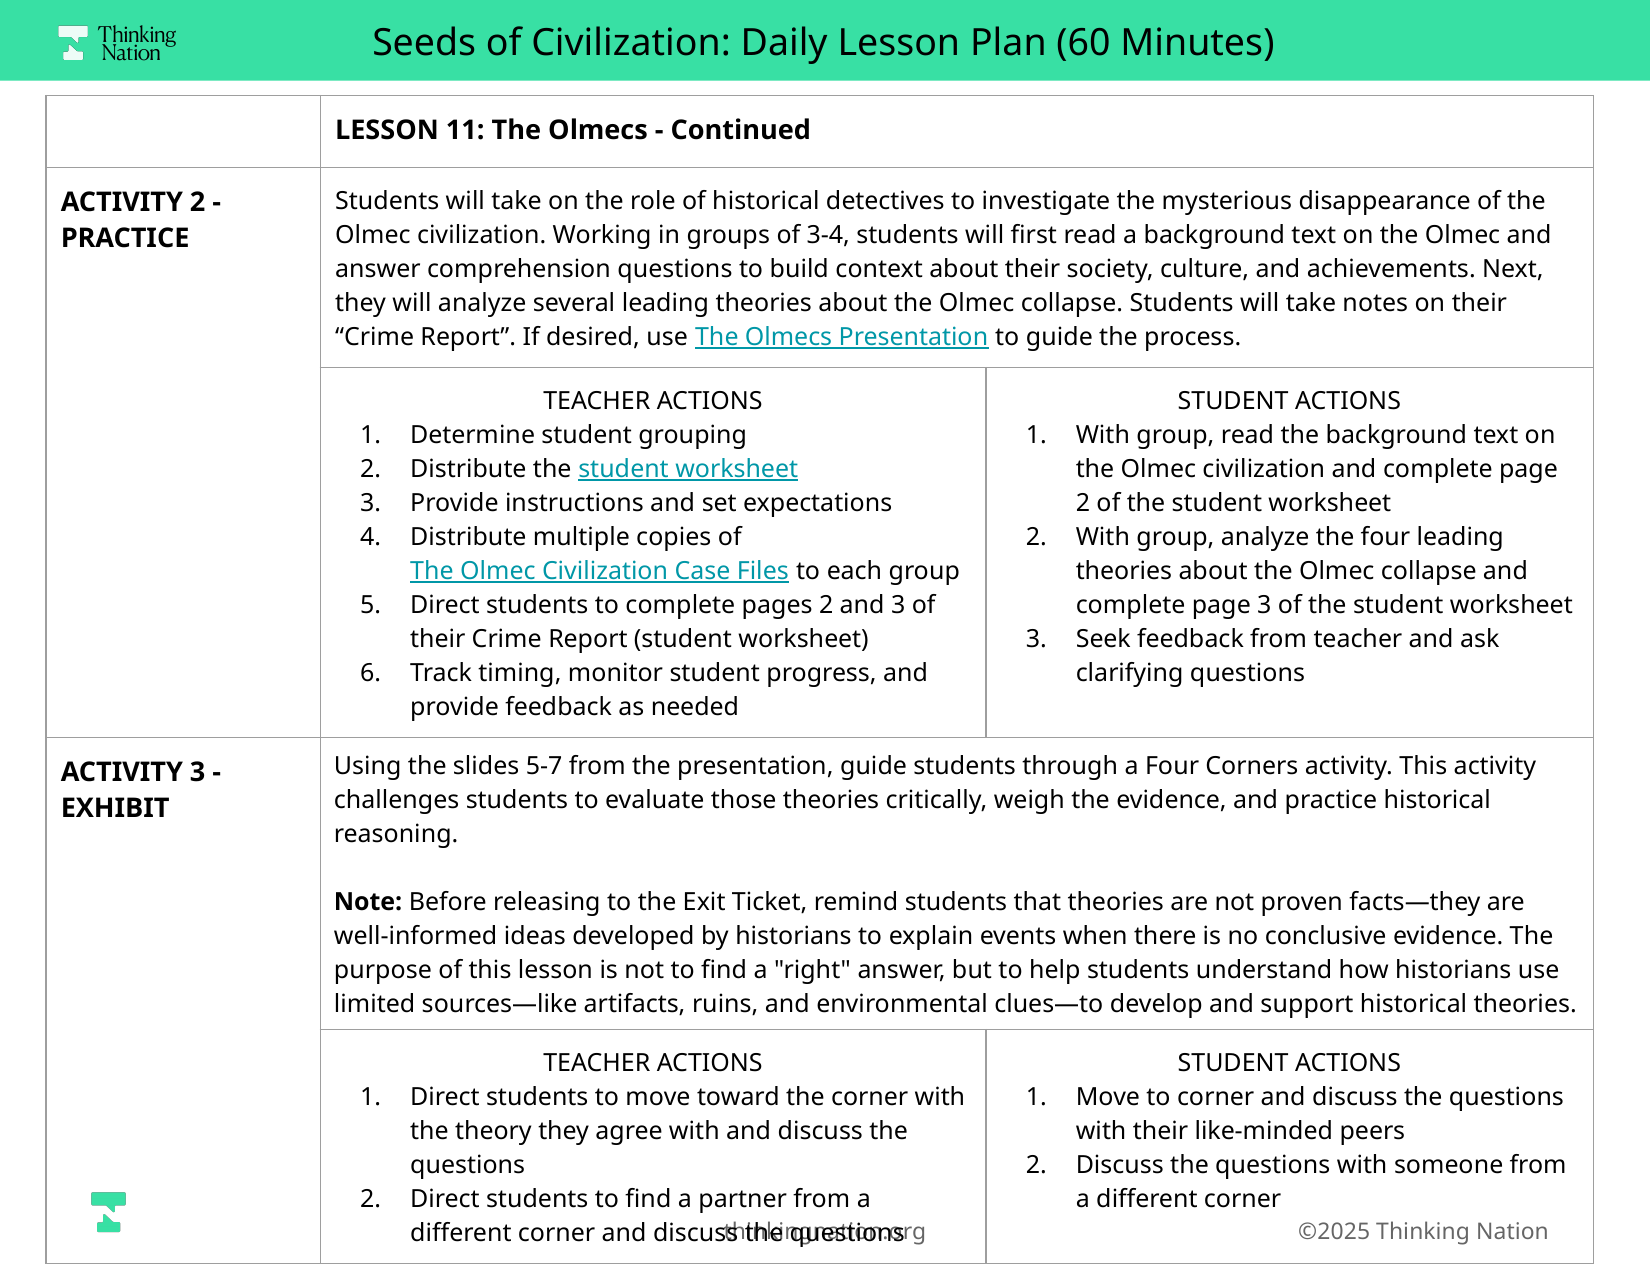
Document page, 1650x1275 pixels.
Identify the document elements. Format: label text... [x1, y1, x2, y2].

picture [80, 1184, 136, 1240]
text_box Seeds of Civilization: Daily Lesson Plan (60 Minutes) [0, 0, 1650, 81]
table_cell TEACHER ACTIONS Direct students to move toward the corner with the theory they agree with and discuss the questions Direct students to find a partner from a different corner and discuss the questions [321, 1030, 985, 1263]
table_cell STUDENT ACTIONS With group, read the background text on the Olmec civilization and complete page 2 of the student worksheet With group, analyze the four leading theories about the Olmec collapse and complete page 3 of the student worksheet Seek feedback from teacher and ask clarifying questions [987, 368, 1593, 737]
picture [45, 14, 180, 85]
table_cell Using the slides 5-7 from the presentation, guide students through a Four Corners activity. This activity challenges students to evaluate those theories critically, weigh the evidence, and practice historical reasoning. Note: Before releasing to the Exit Ticket, remind students that theories are not proven facts—they are well-informed ideas developed by historians to explain events when there is no conclusive evidence. The purpose of this lesson is not to find a "right" answer, but to help students understand how historians use limited sources—like artifacts, ruins, and environmental clues—to develop and support historical theories. [321, 738, 1593, 1029]
table_cell ACTIVITY 2 - PRACTICE [47, 168, 320, 737]
table_cell STUDENT ACTIONS Move to corner and discuss the questions with their like-minded peers Discuss the questions with someone from a different corner [987, 1030, 1593, 1263]
table_cell Students will take on the role of historical detectives to investigate the mysterious disappearance of the Olmec civilization. Working in groups of 3-4, students will first read a background text on the Olmec and answer comprehension questions to build context about their society, culture, and achievements. Next, they will analyze several leading theories about the Olmec collapse. Students will take notes on their “Crime Report”. If desired, use The Olmecs Presentation to guide the process. [321, 168, 1593, 367]
table_header [47, 96, 320, 167]
table_cell ACTIVITY 3 - EXHIBIT [47, 738, 320, 1263]
table_header LESSON 11: The Olmecs - Continued [321, 96, 1593, 167]
table_cell TEACHER ACTIONS Determine student grouping Distribute the student worksheet Provide instructions and set expectations Distribute multiple copies of The Olmec Civilization Case Files to each group Direct students to complete pages 2 and 3 of their Crime Report (student worksheet) Track timing, monitor student progress, and provide feedback as needed [321, 368, 985, 737]
